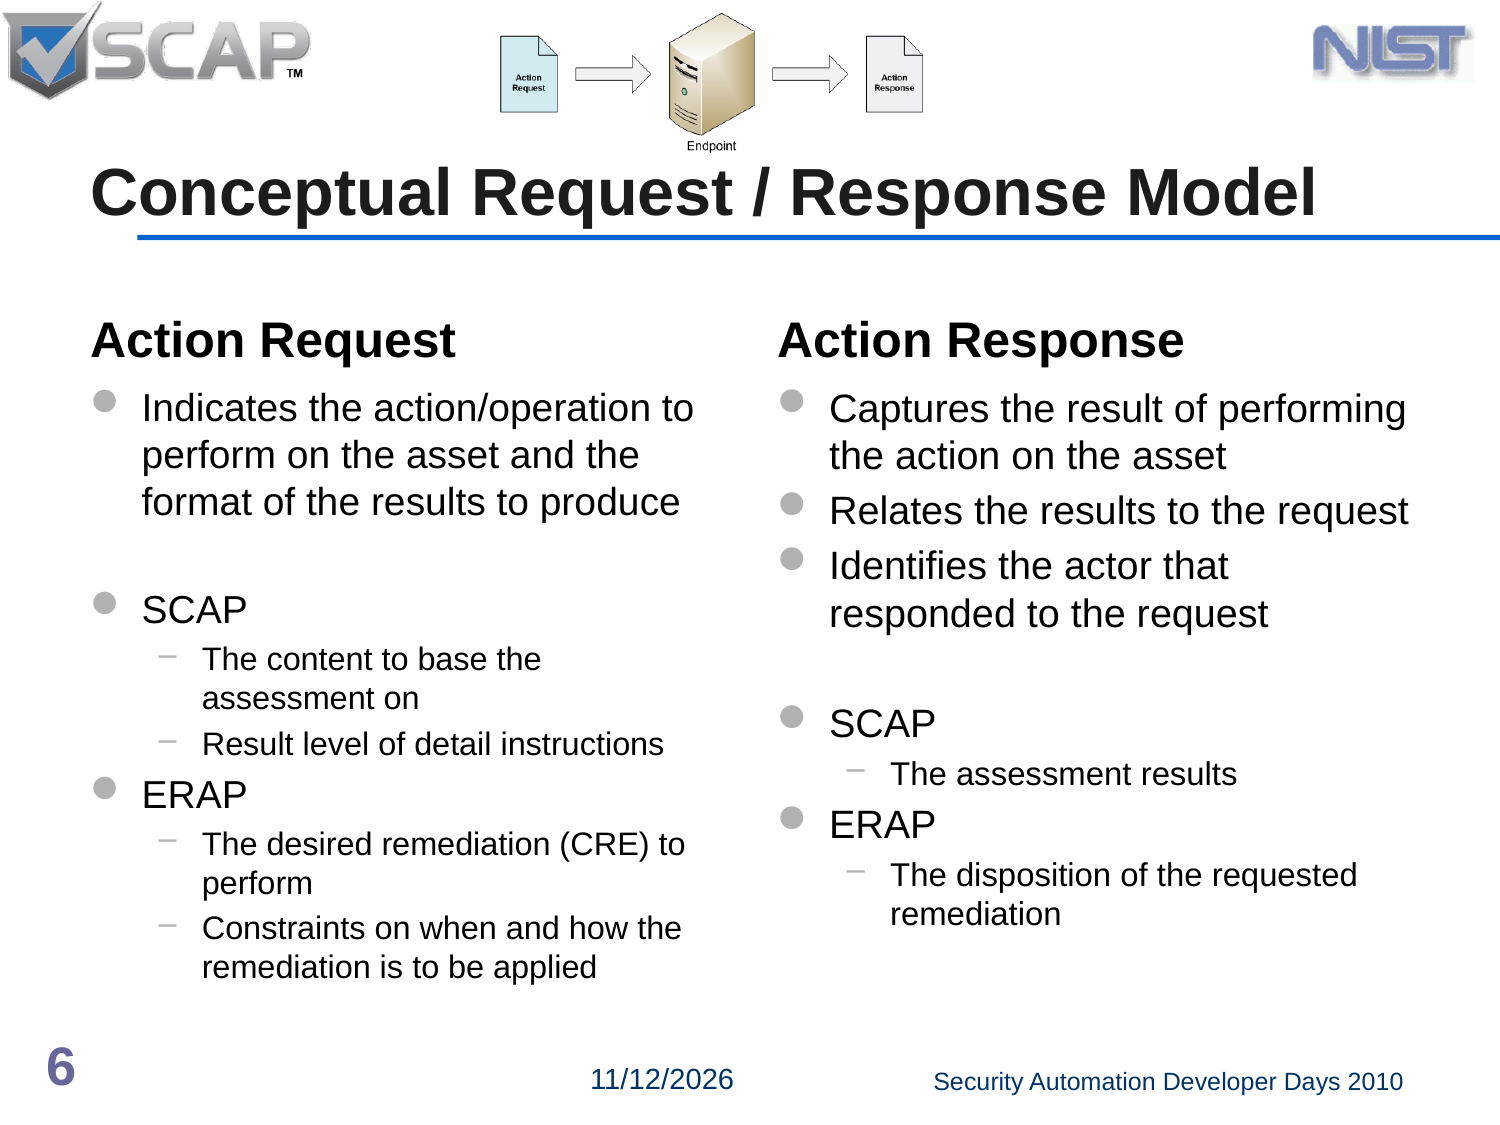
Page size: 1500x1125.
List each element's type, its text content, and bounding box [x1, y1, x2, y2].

footer Security Automation Developer Days 2010 [912, 1024, 1426, 1104]
picture [0, 0, 313, 103]
picture [1312, 24, 1475, 83]
list Captures the result of performing the action on the asset Relates the results to the request Identifies the actor that responded to the request SCAP The assessment results ERAP The disposition of the requested remediation [761, 374, 1426, 1006]
title Conceptual Request / Response Model [74, 87, 1426, 238]
list Action Request [74, 237, 738, 374]
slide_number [399, 1024, 750, 1104]
picture [499, 12, 923, 154]
slide_number 6 [13, 1023, 111, 1105]
list Action Response [761, 237, 1426, 374]
list Indicates the action/operation to perform on the asset and the format of the results to produce SCAP The content to base the assessment on Result level of detail instructions ERAP The desired remediation (CRE) to perform Constraints on when and how the remediation is to be applied [74, 374, 738, 1006]
